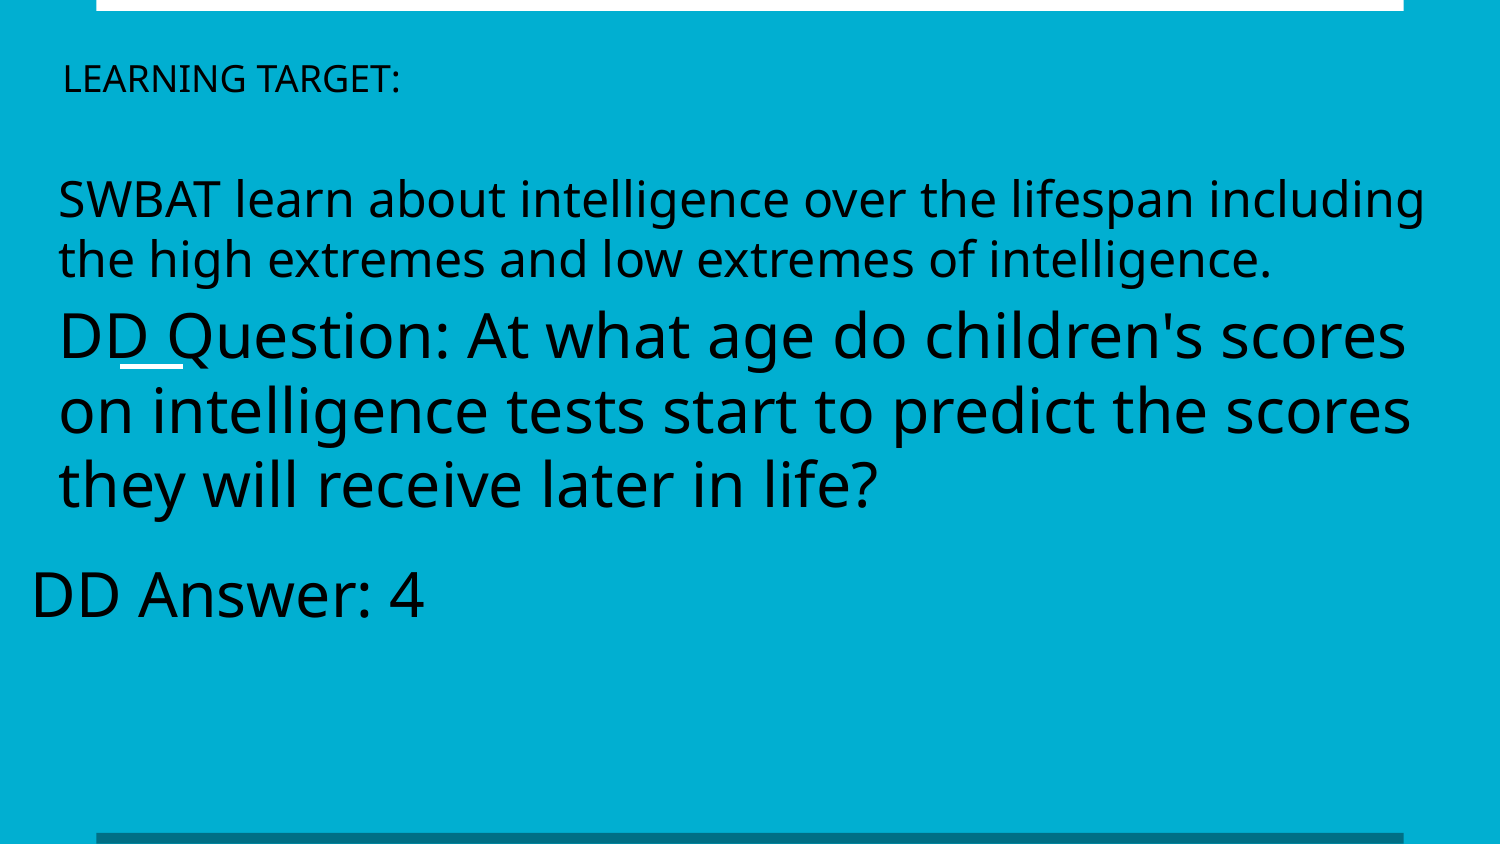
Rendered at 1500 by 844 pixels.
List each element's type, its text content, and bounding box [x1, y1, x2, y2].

text_box LEARNING TARGET: [47, 40, 534, 123]
text_box DD Question: At what age do children's scores on intelligence tests start to predict the scores they will receive later in life? [43, 280, 1435, 493]
text_box DD Answer: 4 [15, 540, 1305, 713]
text_box SWBAT learn about intelligence over the lifespan including the high extremes and low extremes of intelligence. [43, 152, 1465, 297]
